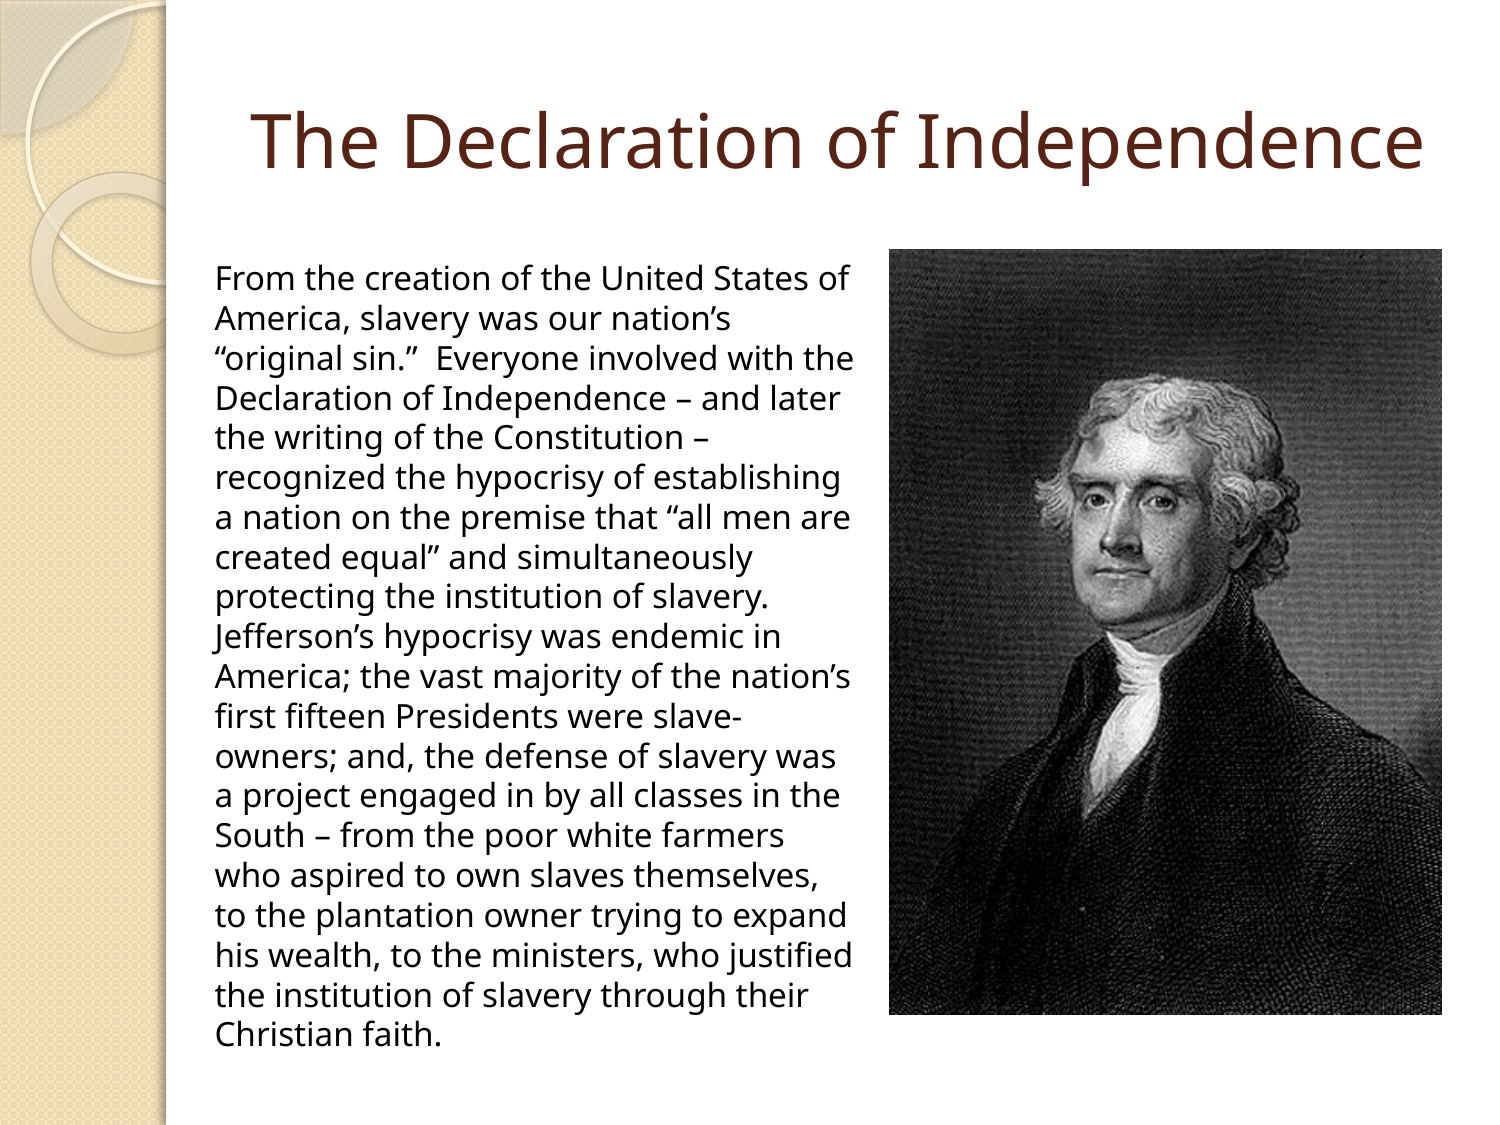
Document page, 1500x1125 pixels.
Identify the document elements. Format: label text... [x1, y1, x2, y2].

list From the creation of the United States of America, slavery was our nation’s “original sin.” Everyone involved with the Declaration of Independence – and later the writing of the Constitution – recognized the hypocrisy of establishing a nation on the premise that “all men are created equal” and simultaneously protecting the institution of slavery. Jefferson’s hypocrisy was endemic in America; the vast majority of the nation’s first fifteen Presidents were slave-owners; and, the defense of slavery was a project engaged in by all classes in the South – from the poor white farmers who aspired to own slaves themselves, to the plantation owner trying to expand his wealth, to the ministers, who justified the institution of slavery through their Christian faith. [187, 249, 875, 1075]
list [889, 249, 1443, 1016]
title The Declaration of Independence [235, 45, 1466, 233]
